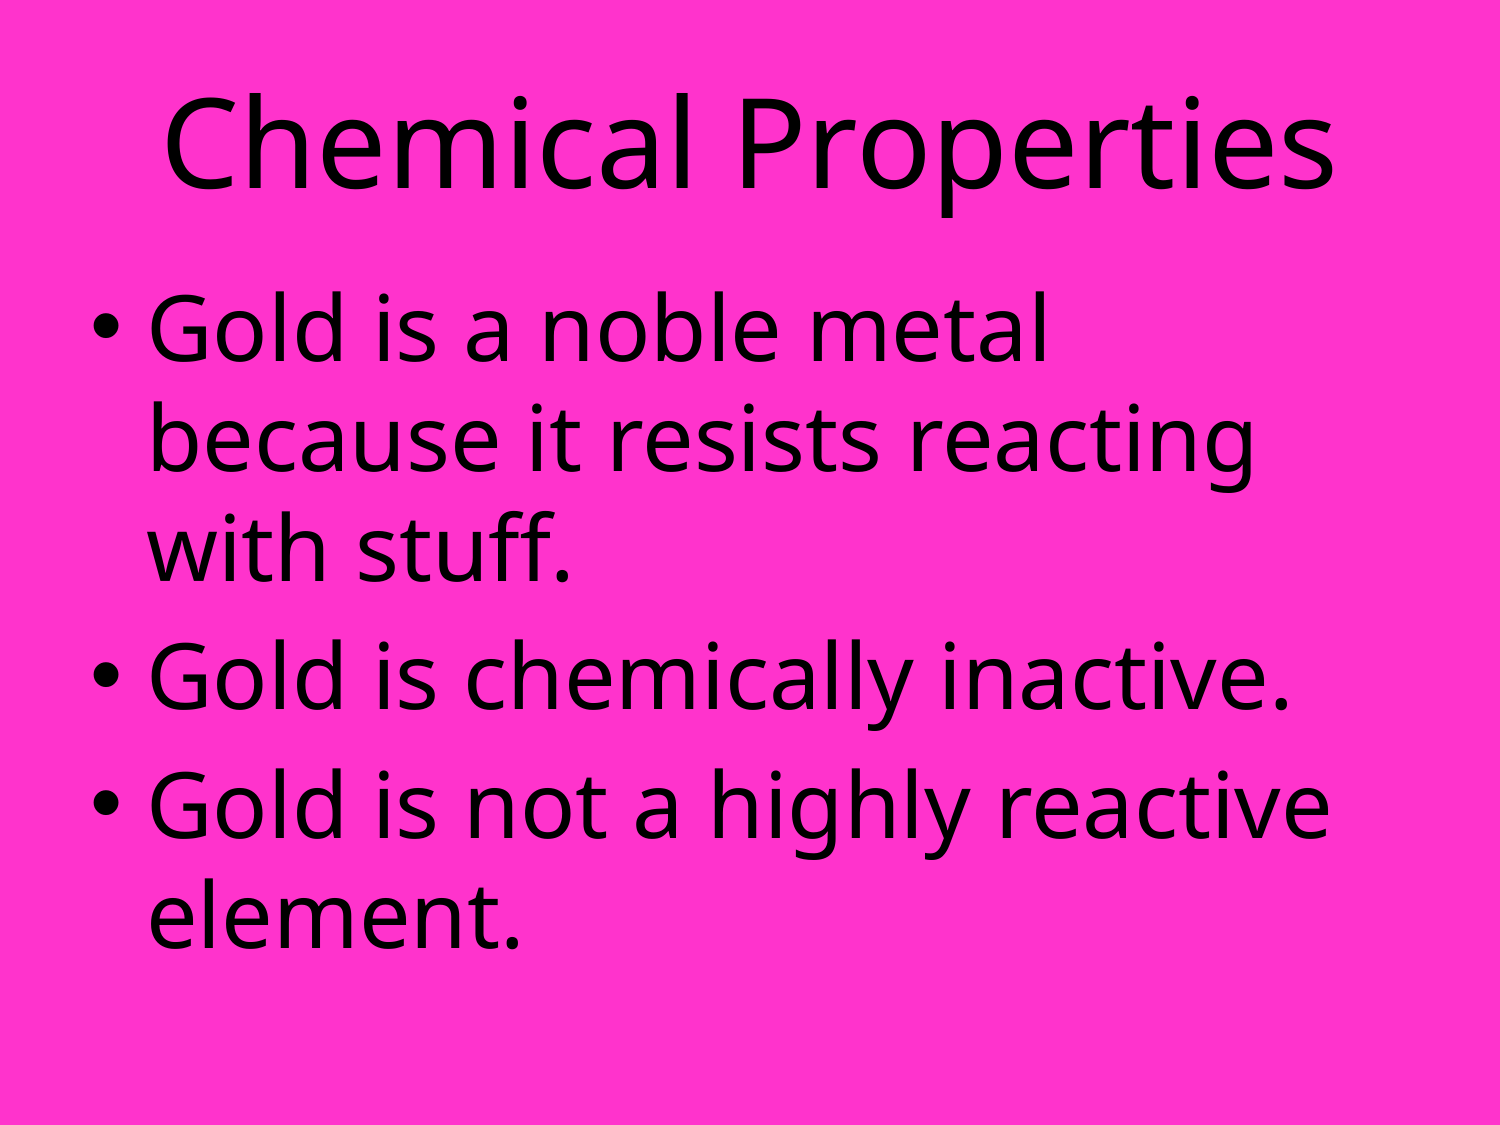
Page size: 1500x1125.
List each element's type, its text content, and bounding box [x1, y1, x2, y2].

title Chemical Properties [75, 45, 1425, 233]
list Gold is a noble metal because it resists reacting with stuff. Gold is chemically inactive. Gold is not a highly reactive element. [75, 262, 1425, 1005]
